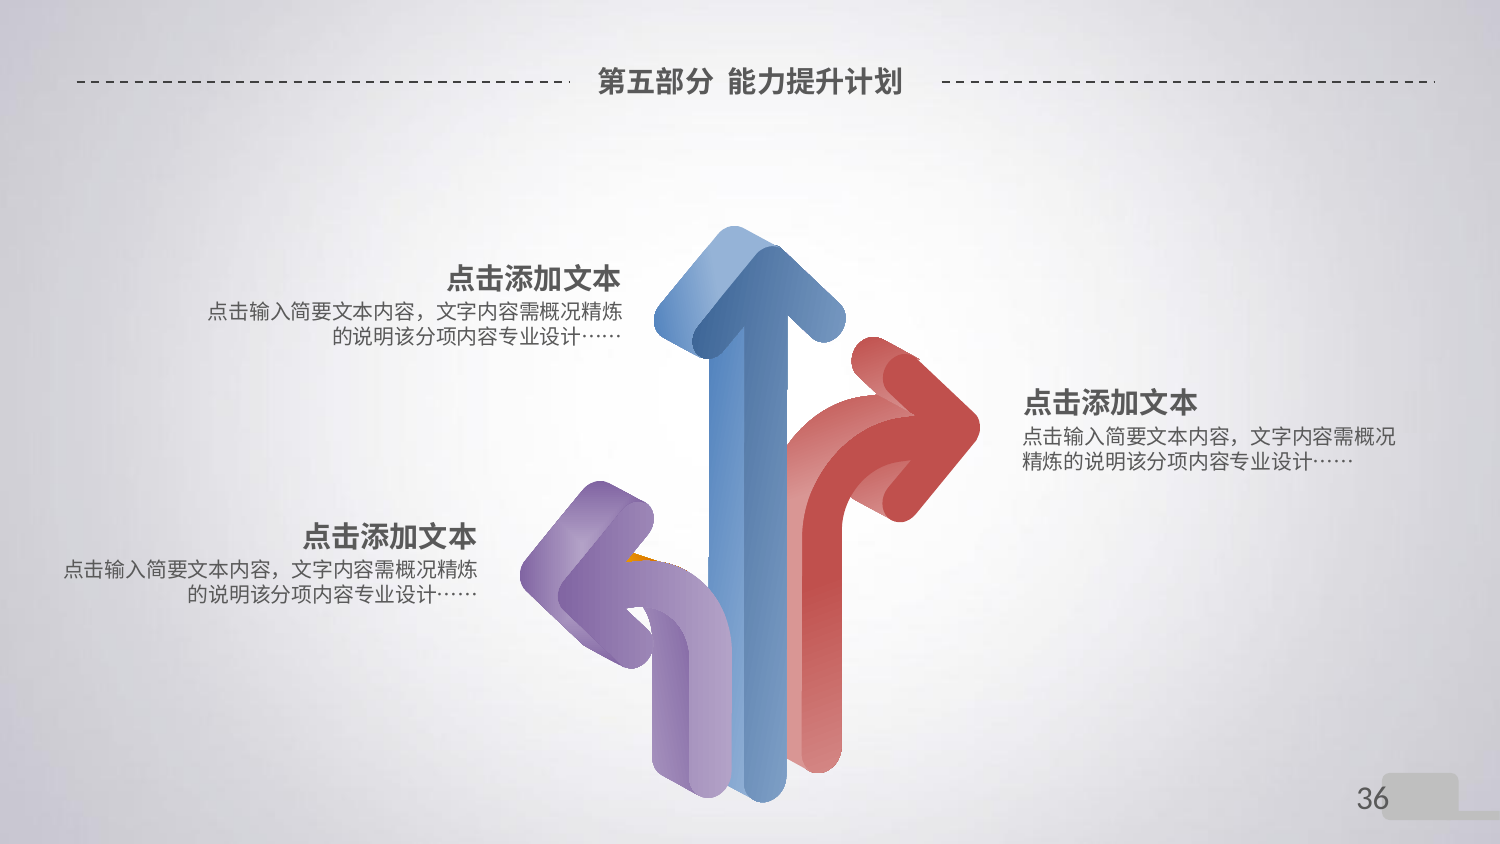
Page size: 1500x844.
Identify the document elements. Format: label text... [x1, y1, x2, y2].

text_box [651, 225, 848, 804]
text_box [518, 480, 733, 800]
text_box 点击输入简要文本内容，文字内容需概况精炼的说明该分项内容专业设计…… [182, 291, 638, 357]
text_box 点击添加文本 [1008, 377, 1214, 415]
picture [0, 0, 1500, 844]
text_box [853, 336, 982, 775]
title 第五部分 能力提升计划 [18, 52, 1483, 110]
text_box 点击输入简要文本内容，文字内容需概况精炼的说明该分项内容专业设计…… [41, 549, 494, 615]
text_box 点击添加文本 [286, 510, 493, 549]
picture [1376, 797, 1381, 807]
text_box 点击输入简要文本内容，文字内容需概况精炼的说明该分项内容专业设计…… [1007, 415, 1413, 481]
text_box 点击添加文本 [431, 252, 637, 291]
